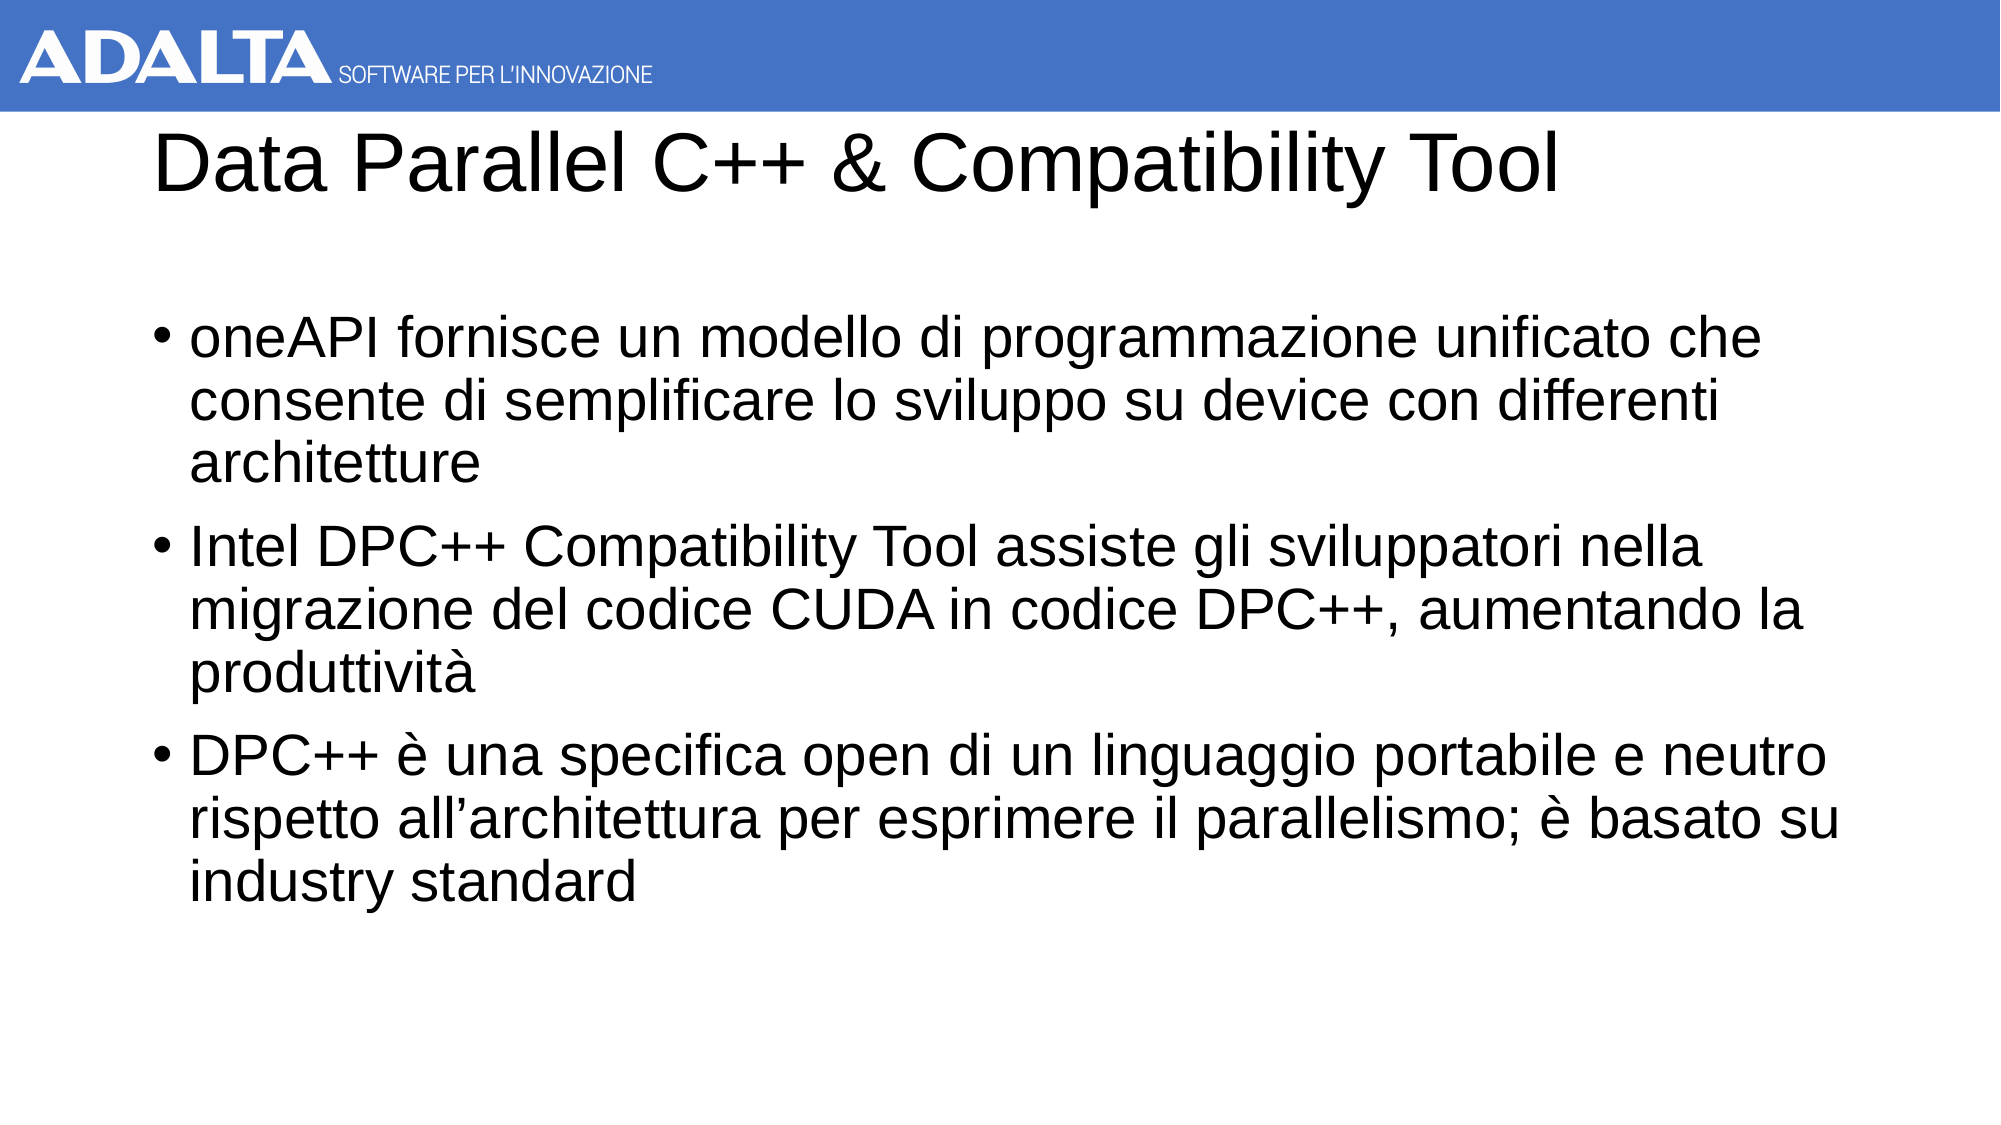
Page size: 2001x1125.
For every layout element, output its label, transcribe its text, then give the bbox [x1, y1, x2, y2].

list oneAPI fornisce un modello di programmazione unificato che consente di semplificare lo sviluppo su device con differenti architetture Intel DPC++ Compatibility Tool assiste gli sviluppatori nella migrazione del codice CUDA in codice DPC++, aumentando la produttività DPC++ è una specifica open di un linguaggio portabile e neutro rispetto all’architettura per esprimere il parallelismo; è basato su industry standard [137, 299, 1863, 1014]
title Data Parallel C++ & Compatibility Tool [137, 111, 1922, 278]
picture [13, 23, 658, 88]
